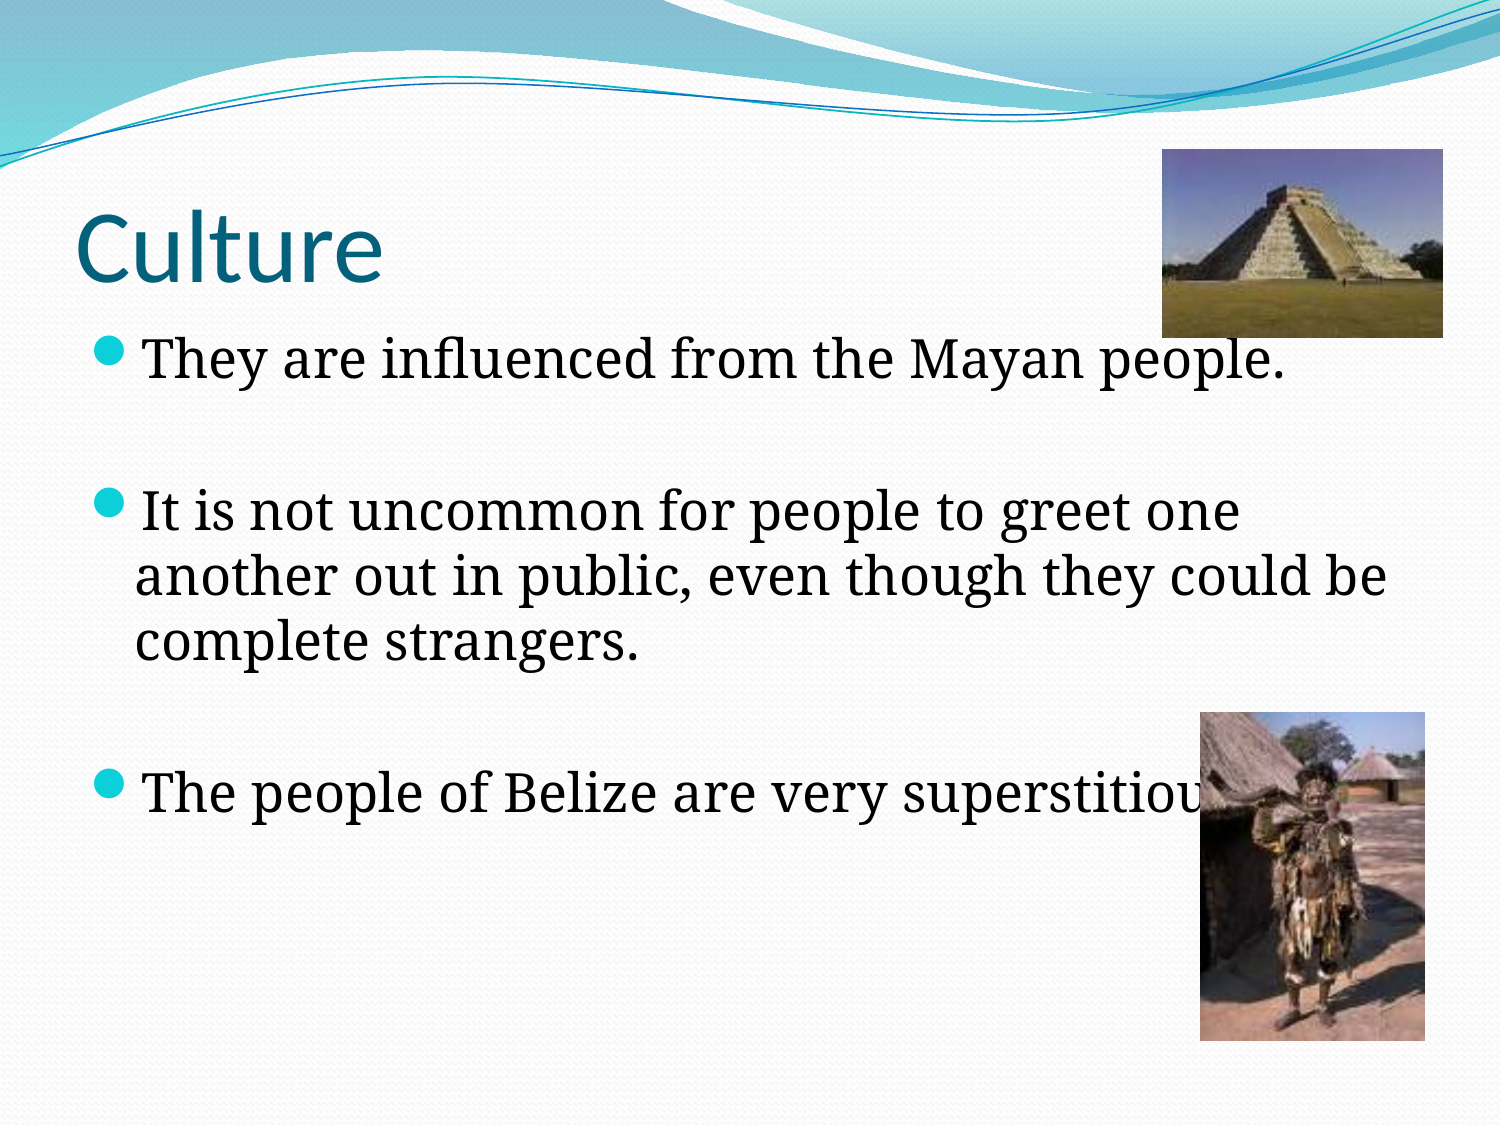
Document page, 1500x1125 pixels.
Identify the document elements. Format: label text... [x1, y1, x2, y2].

picture [1162, 149, 1443, 338]
picture [1199, 712, 1426, 1041]
list They are influenced from the Mayan people. It is not uncommon for people to greet one another out in public, even though they could be complete strangers. The people of Belize are very superstitious. [75, 317, 1425, 1038]
title Culture [75, 115, 1425, 303]
